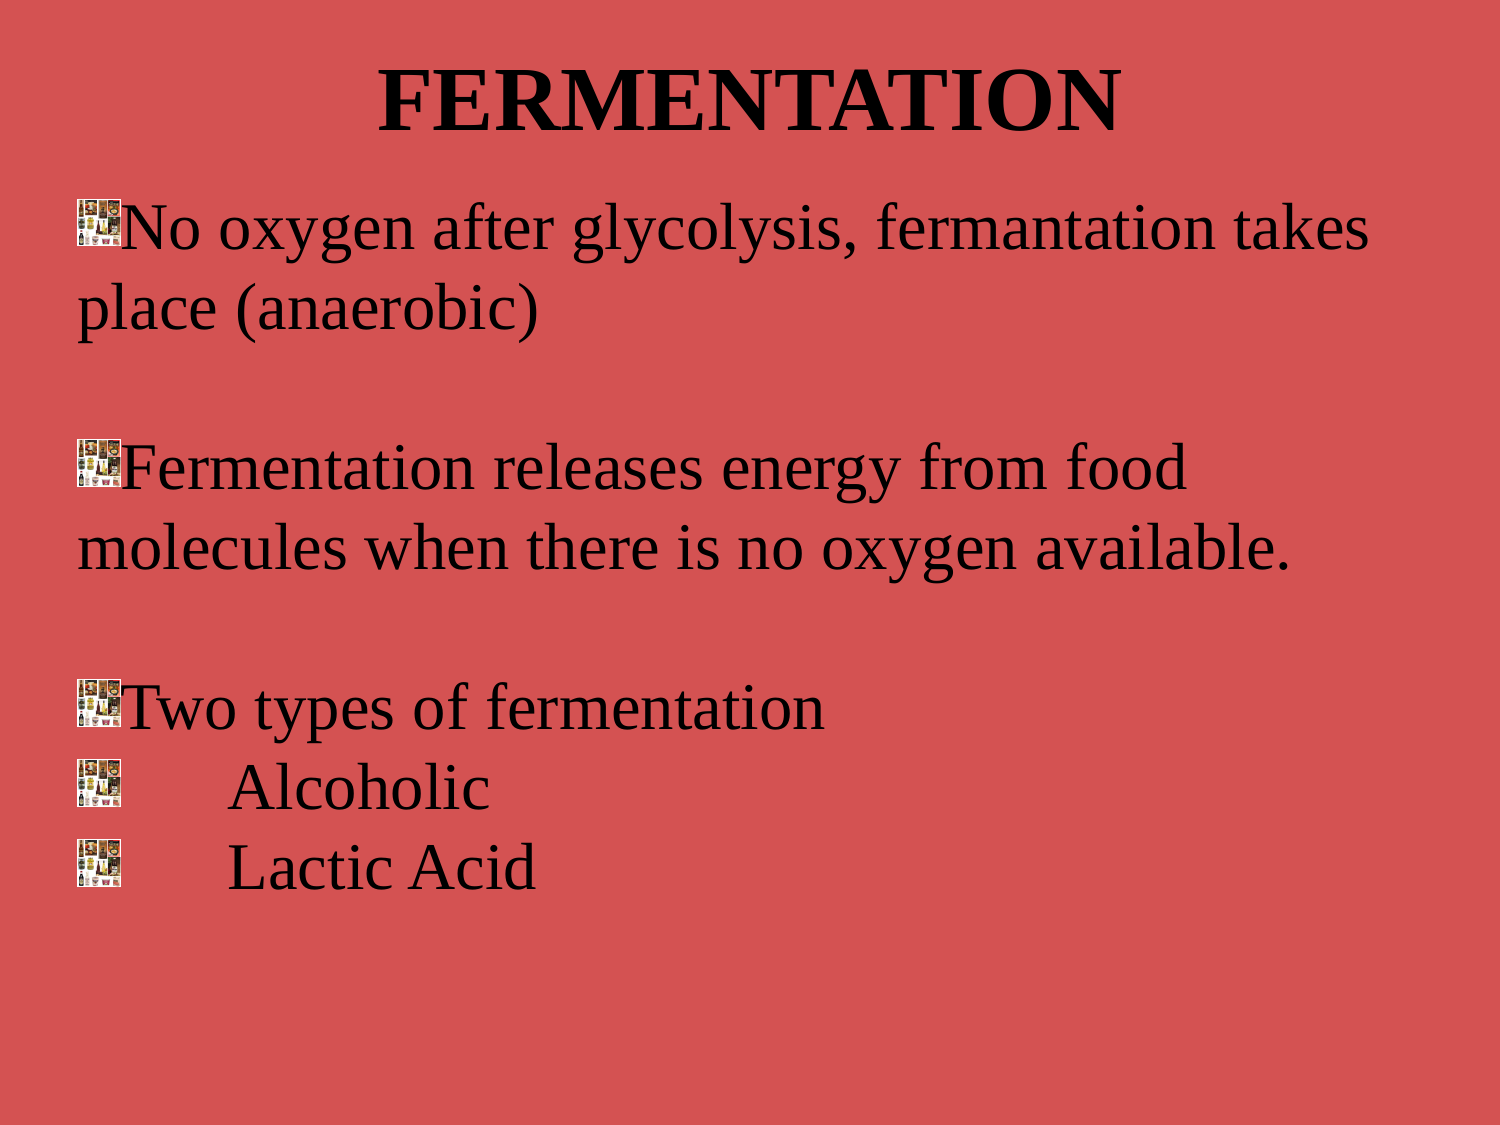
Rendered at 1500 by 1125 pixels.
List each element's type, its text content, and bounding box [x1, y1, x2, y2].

title FERMENTATION [75, 0, 1425, 188]
picture [77, 759, 125, 807]
picture [77, 839, 125, 887]
picture [77, 439, 125, 487]
picture [77, 679, 125, 727]
picture [77, 199, 125, 246]
list No oxygen after glycolysis, fermantation takes place (anaerobic) Fermentation releases energy from food molecules when there is no oxygen available. Two types of fermentation Alcoholic Lactic Acid [62, 174, 1413, 1013]
